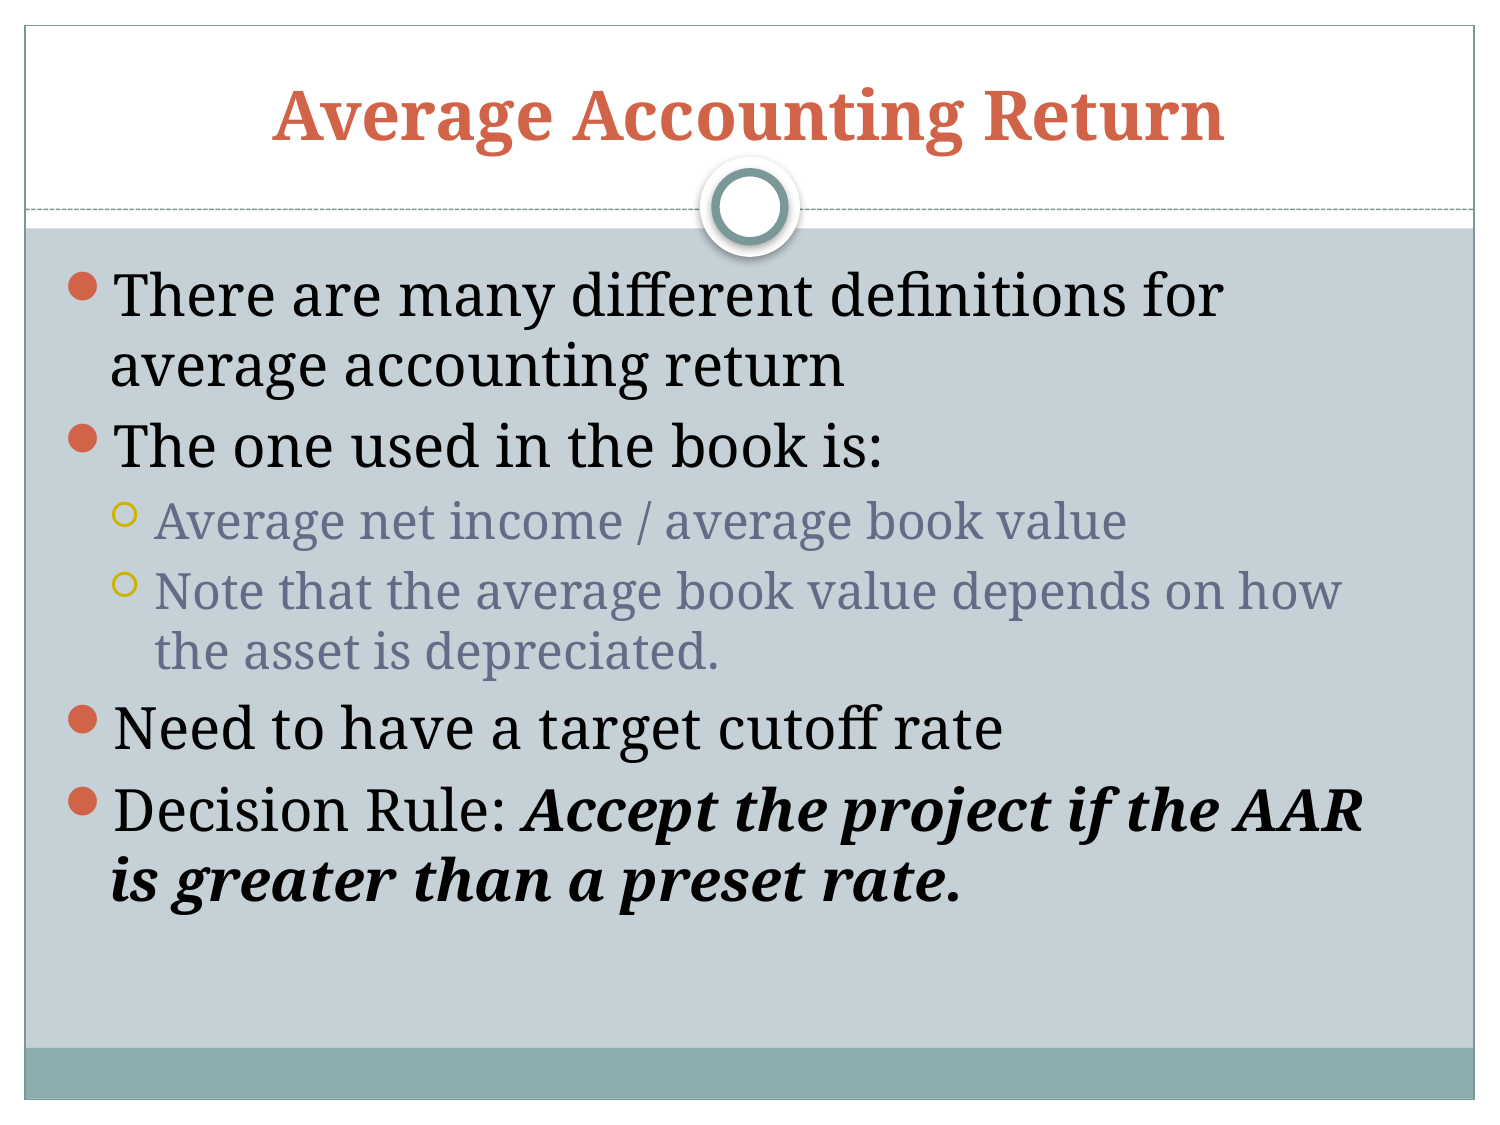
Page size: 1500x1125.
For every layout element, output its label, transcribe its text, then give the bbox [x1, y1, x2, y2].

title Average Accounting Return [49, 37, 1450, 162]
list There are many different definitions for average accounting return The one used in the book is: Average net income / average book value Note that the average book value depends on how the asset is depreciated. Need to have a target cutoff rate Decision Rule: Accept the project if the AAR is greater than a preset rate. [49, 250, 1445, 1001]
